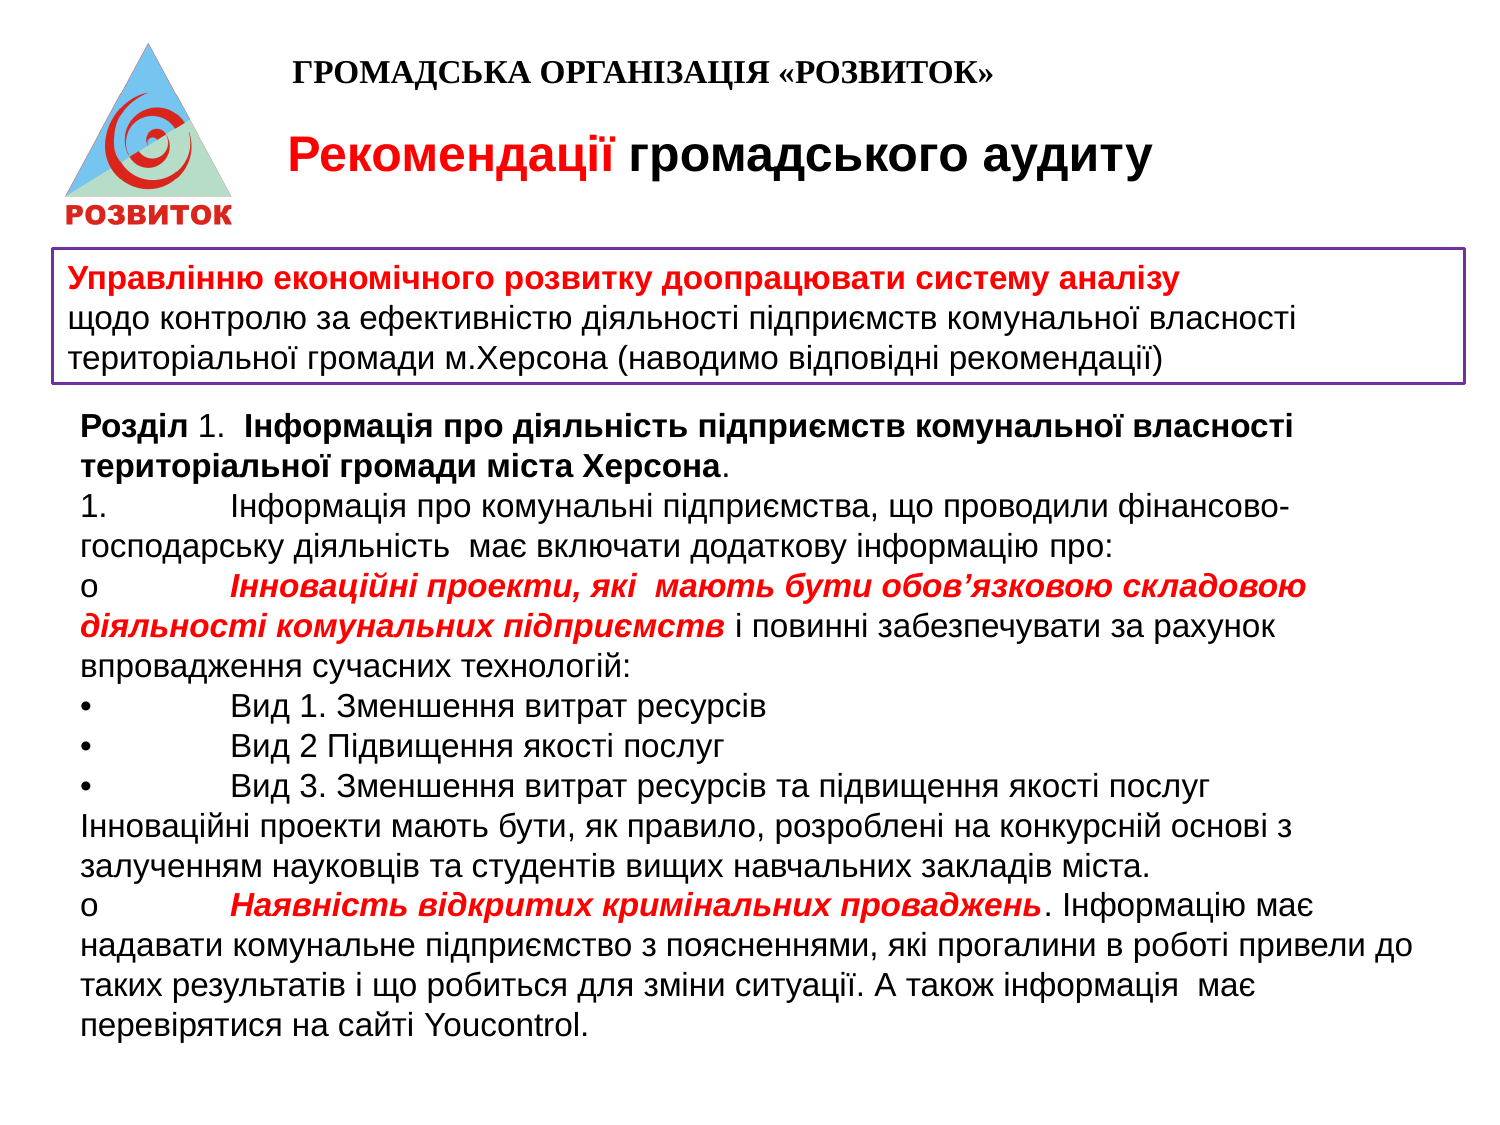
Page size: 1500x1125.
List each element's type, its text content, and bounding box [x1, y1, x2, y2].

text_box Розділ 1. Інформація про діяльність підприємств комунальної власності територіальної громади міста Херсона. 1. Інформація про комунальні підприємства, що проводили фінансово-господарську діяльність має включати додаткову інформацію про: o Інноваційні проекти, які мають бути обов’язковою складовою діяльності комунальних підприємств і повинні забезпечувати за рахунок впровадження сучасних технологій: • Вид 1. Зменшення витрат ресурсів • Вид 2 Підвищення якості послуг • Вид 3. Зменшення витрат ресурсів та підвищення якості послуг Інноваційні проекти мають бути, як правило, розроблені на конкурсній основі з залученням науковців та студентів вищих навчальних закладів міста. o Наявність відкритих кримінальних проваджень. Інформацію має надавати комунальне підприємство з поясненнями, які прогалини в роботі привели до таких результатів і що робиться для зміни ситуації. А також інформація має перевірятися на сайті Youcontrol. [65, 397, 1452, 1051]
text_box ГРОМАДСЬКА ОРГАНІЗАЦІЯ «РОЗВИТОК» [277, 37, 1341, 90]
subtitle Рекомендації громадського аудиту [272, 114, 1495, 225]
text_box Управлінню економічного розвитку доопрацювати систему аналізу щодо контролю за ефективністю діяльності підприємств комунальної власності територіальної громади м.Херсона (наводимо відповідні рекомендації) [52, 248, 1465, 384]
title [64, 42, 232, 225]
